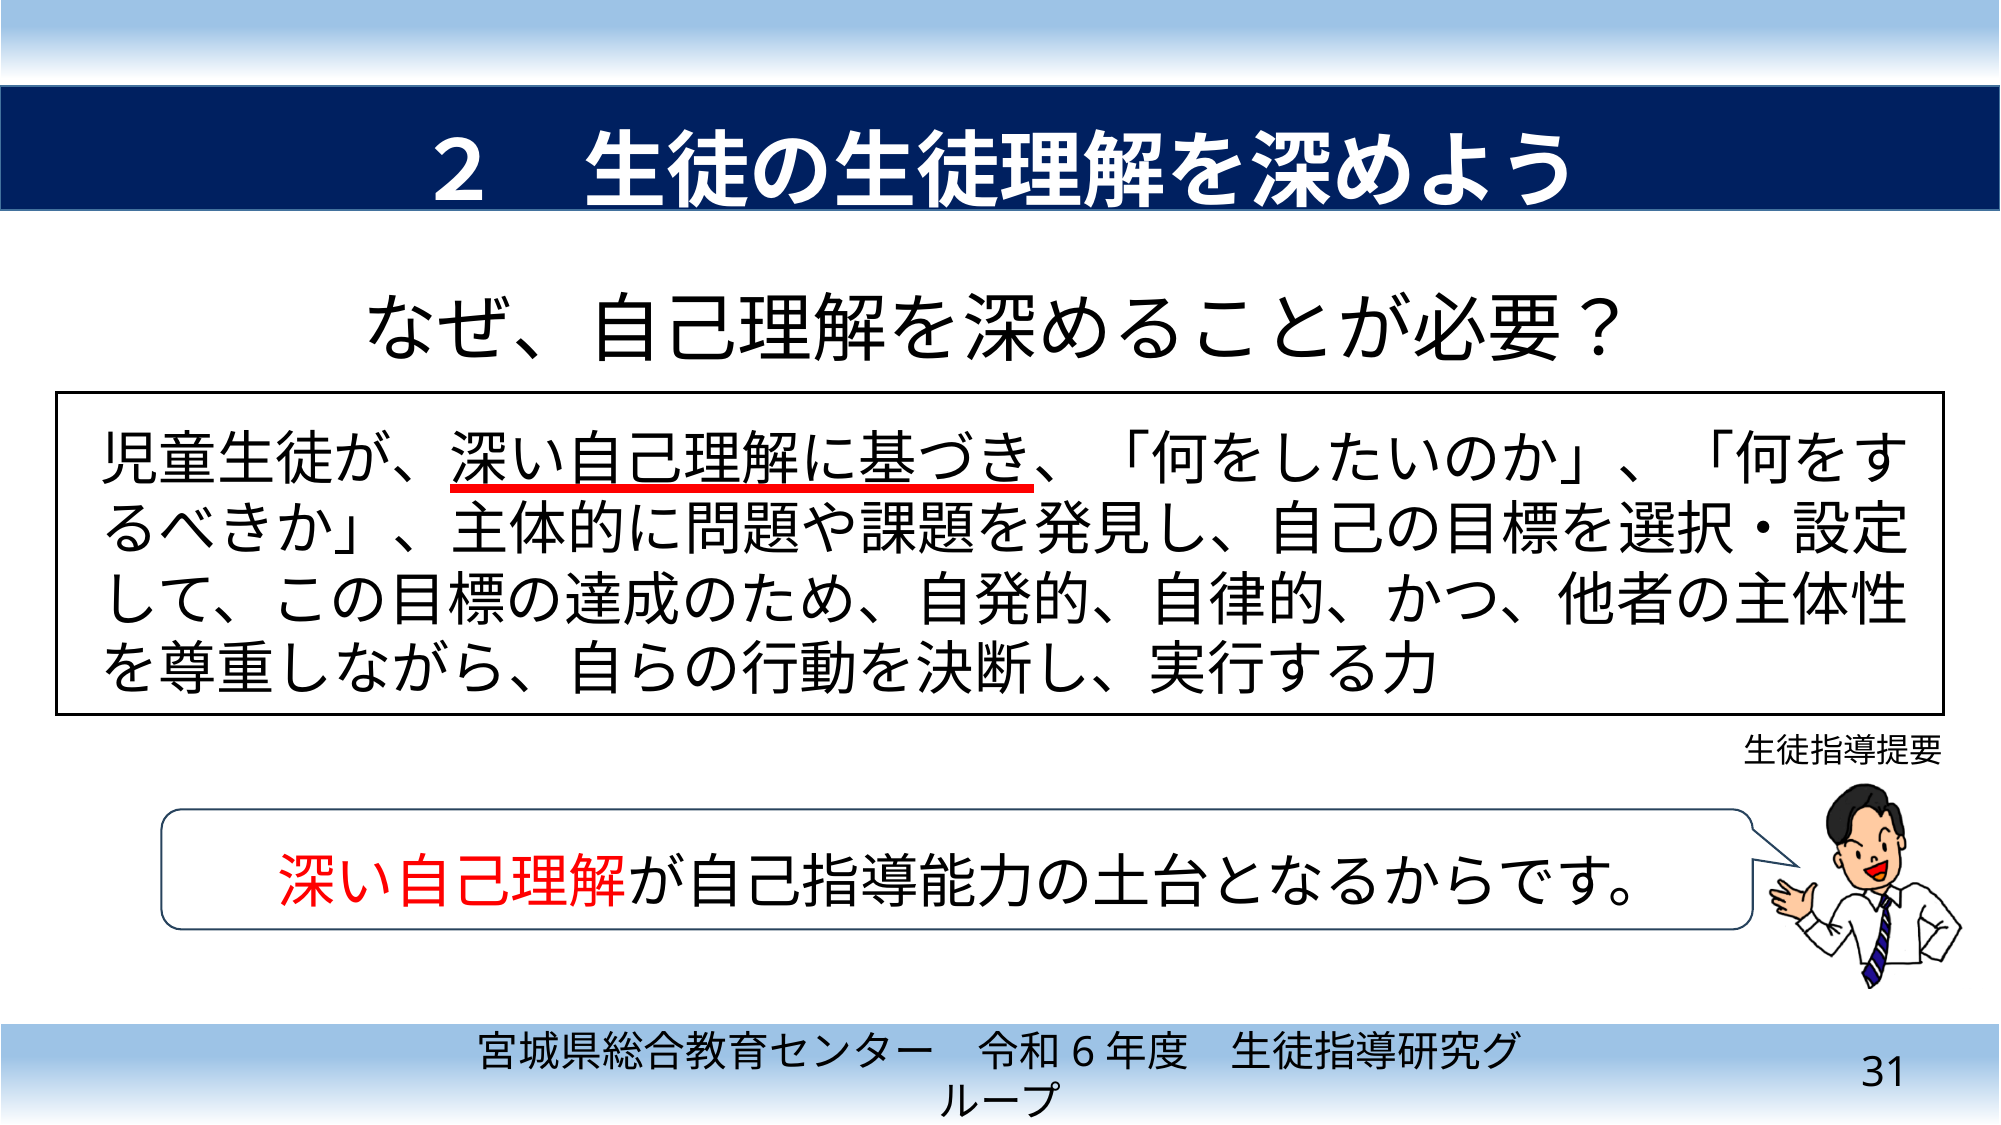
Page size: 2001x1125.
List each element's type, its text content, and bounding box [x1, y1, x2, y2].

text_box [55, 392, 1945, 715]
text_box [160, 808, 1753, 931]
text_box [0, 145, 977, 395]
text_box 児童生徒が、深い自己理解に基づき、「何をしたいのか」、「何をするべきか」、主体的に問題や課題を発見し、自己の目標を選択・設定して、この目標の達成のため、自発的、自律的、かつ、他者の主体性を尊重しながら、自らの行動を決断し、実行する力 [85, 414, 1924, 709]
text_box ２ 生徒の生徒理解を深めよう [220, 59, 1780, 224]
text_box 生徒指導提要 [1287, 722, 1958, 777]
text_box なぜ、自己理解を深めることが必要？ [328, 273, 1672, 378]
text_box 宮城県総合教育センター 令和6年度 生徒指導研究グループ [428, 1045, 1572, 1105]
slide_number 30 [1811, 1043, 1925, 1104]
picture [1753, 771, 1988, 989]
text_box 深い自己理解が自己指導能力の土台となるからです。 [262, 836, 1691, 922]
text_box [0, 85, 220, 145]
text_box [1780, 85, 2000, 211]
